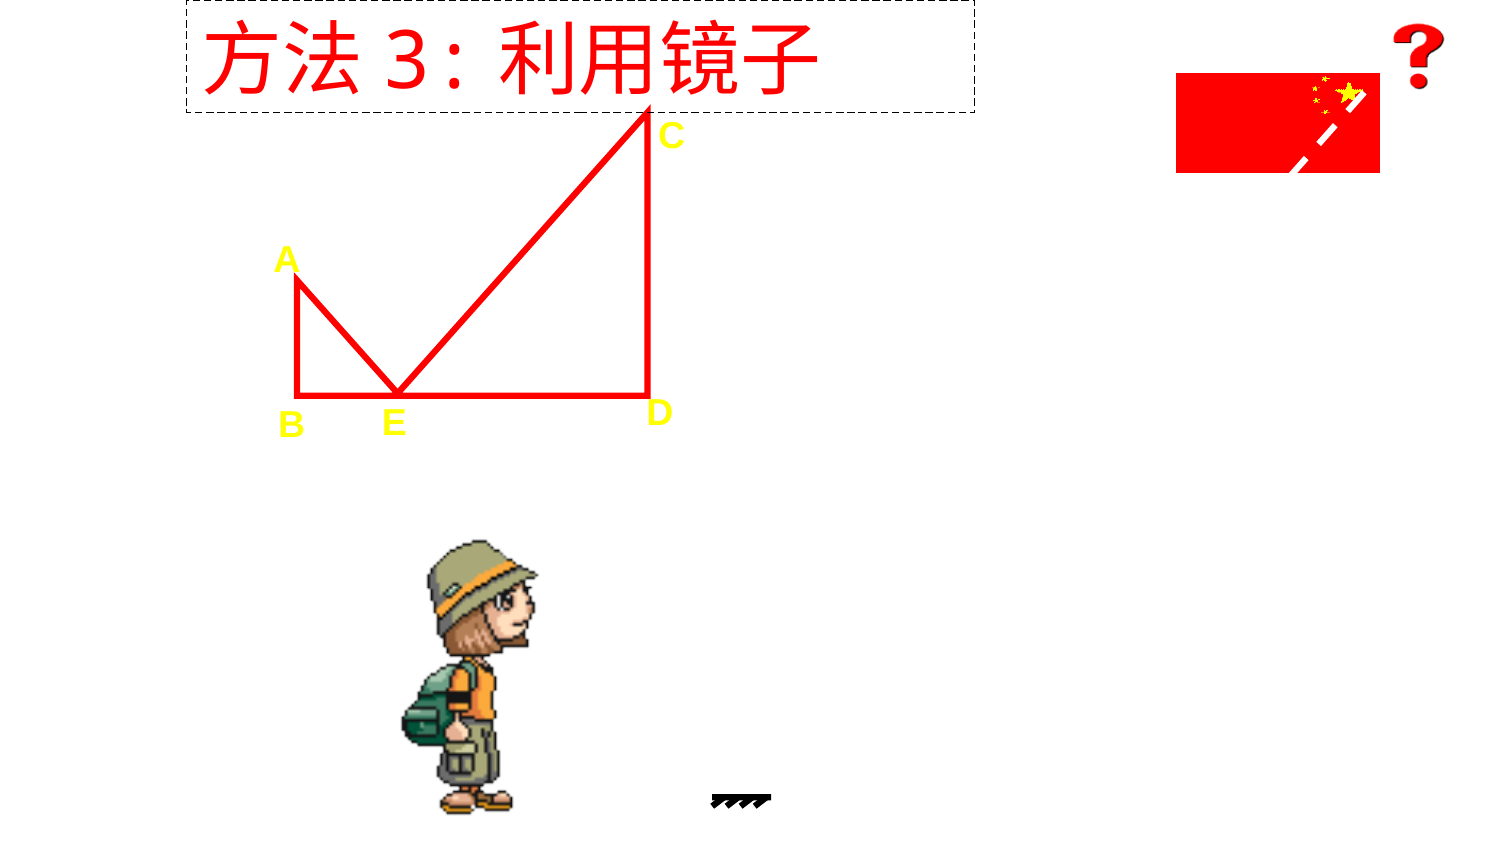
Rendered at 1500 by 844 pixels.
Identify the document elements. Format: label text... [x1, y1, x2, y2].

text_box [1175, 58, 1386, 803]
title 方法3:利用镜子 [186, 0, 975, 113]
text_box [711, 796, 772, 807]
picture [383, 519, 559, 844]
picture [1376, 18, 1463, 94]
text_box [258, 103, 739, 453]
